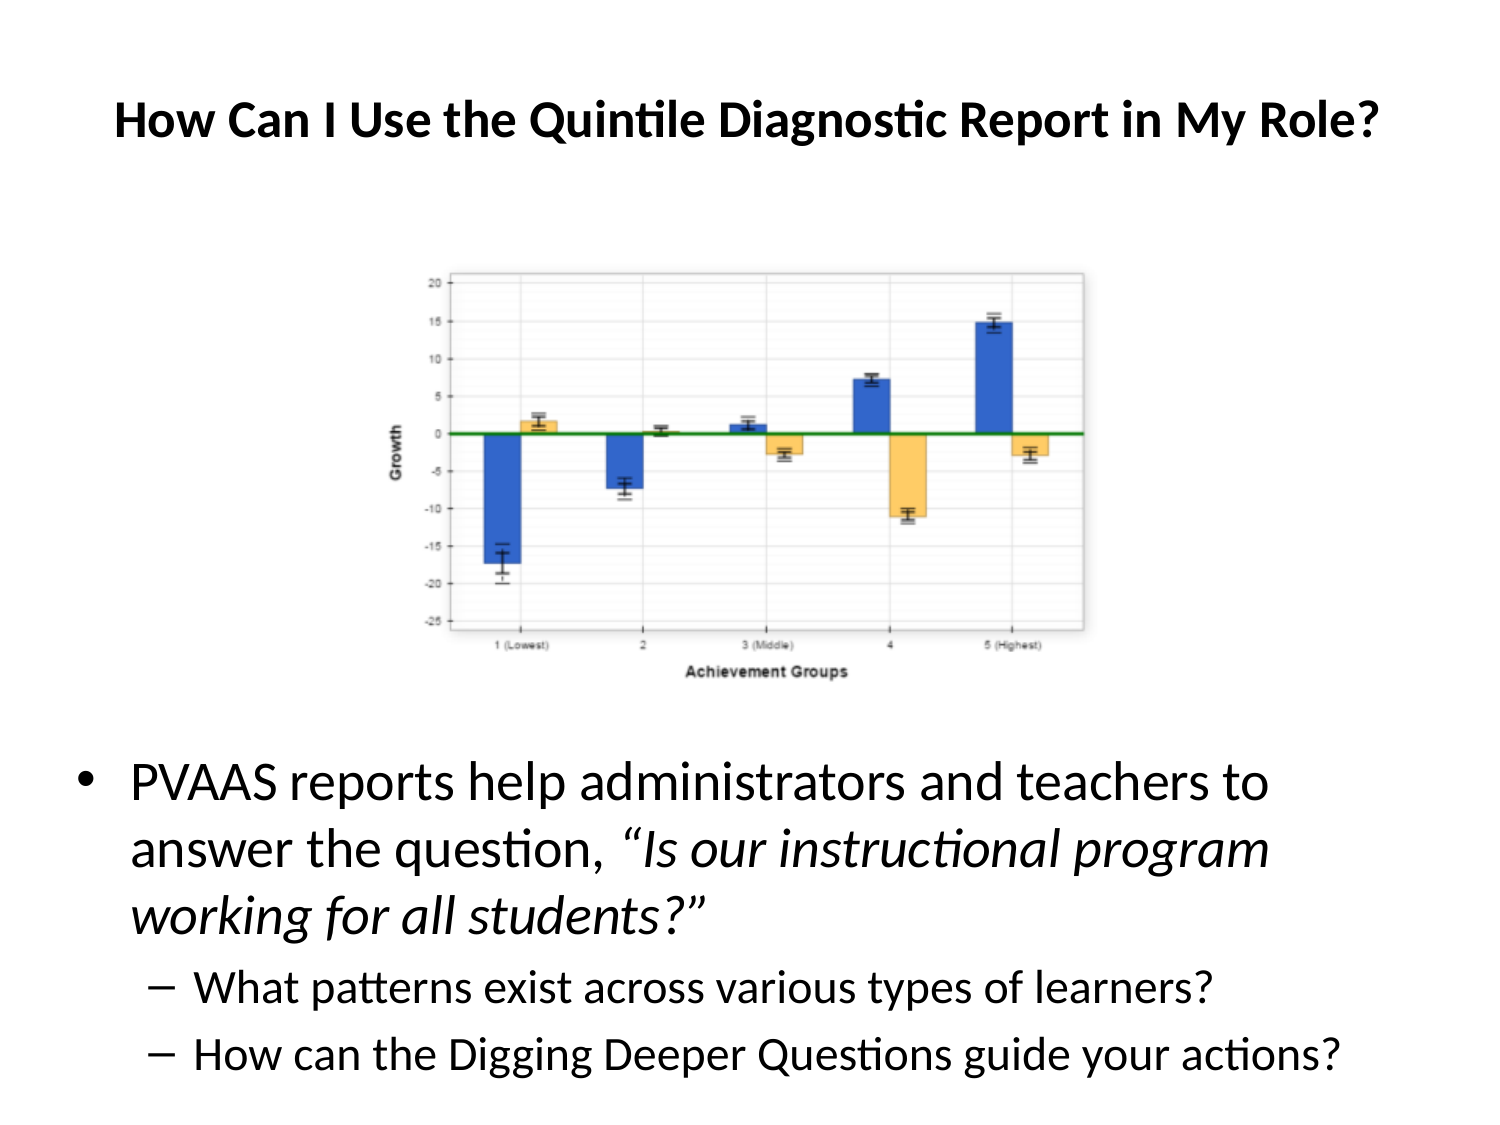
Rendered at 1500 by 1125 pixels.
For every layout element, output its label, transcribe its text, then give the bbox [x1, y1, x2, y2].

list PVAAS reports help administrators and teachers to answer the question, “Is our instructional program working for all students?” What patterns exist across various types of learners? How can the Digging Deeper Questions guide your actions? [61, 687, 1437, 1088]
title How Can I Use the Quintile Diagnostic Report in My Role? [73, 50, 1424, 183]
picture [374, 262, 1104, 688]
